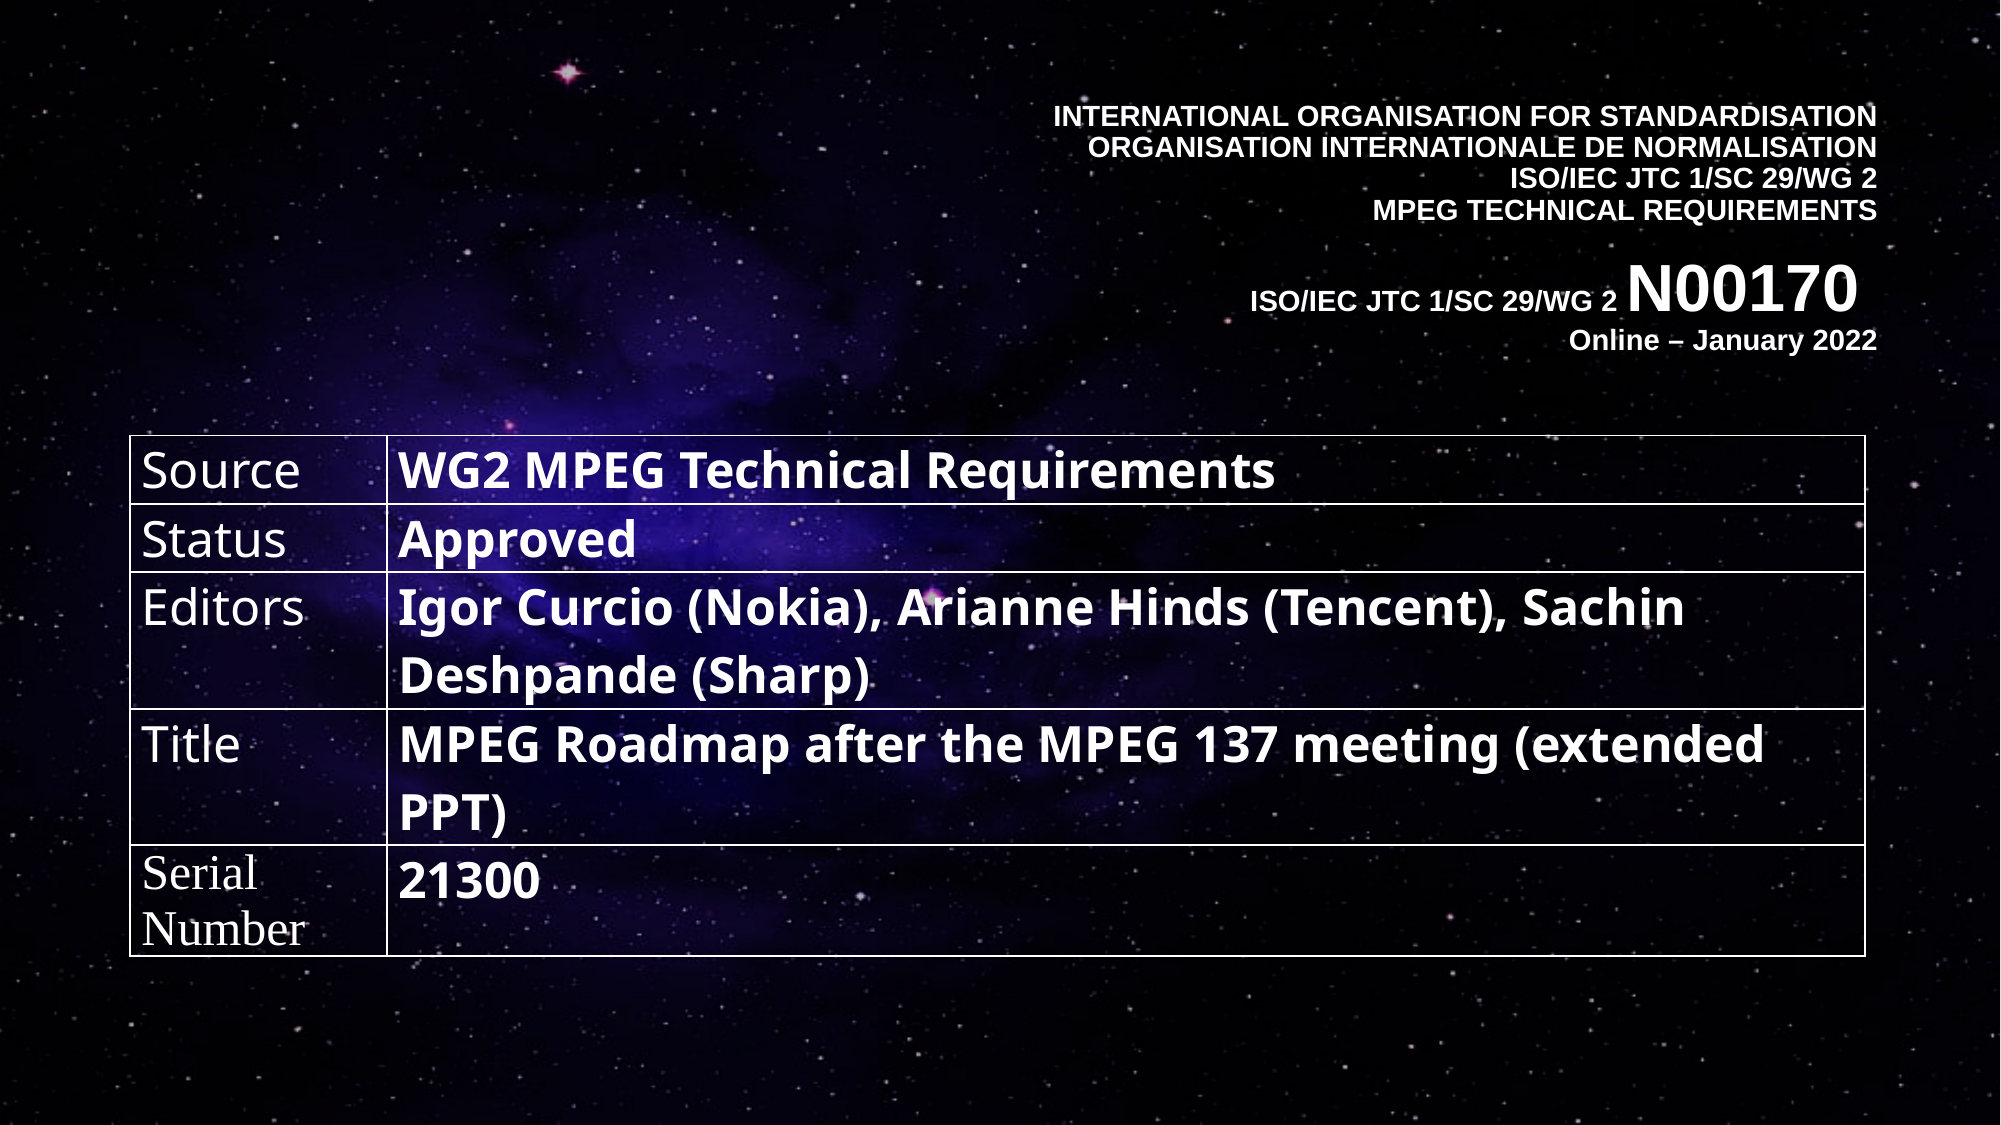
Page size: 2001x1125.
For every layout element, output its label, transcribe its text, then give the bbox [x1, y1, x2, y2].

table_cell 21300 [388, 846, 1864, 955]
picture [0, 0, 2001, 1125]
table_header Source [131, 436, 386, 503]
table_cell Approved [388, 505, 1864, 571]
table_header WG2 MPEG Technical Requirements [388, 436, 1864, 503]
table_cell Editors [131, 573, 386, 708]
table_cell MPEG Roadmap after the MPEG 137 meeting (extended PPT) [388, 710, 1864, 844]
table_cell Status [131, 505, 386, 571]
table_cell Serial Number [131, 846, 386, 955]
table_cell Title [131, 710, 386, 844]
title INTERNATIONAL ORGANISATION FOR STANDARDISATION ORGANISATION INTERNATIONALE DE NORMALISATION ISO/IEC JTC 1/SC 29/WG 2 MPEG TECHNICAL REQUIREMENTS ISO/IEC JTC 1/SC 29/WG 2 N00170 Online – January 2022 [324, 93, 1893, 365]
table_cell Igor Curcio (Nokia), Arianne Hinds (Tencent), Sachin Deshpande (Sharp) [388, 573, 1864, 708]
